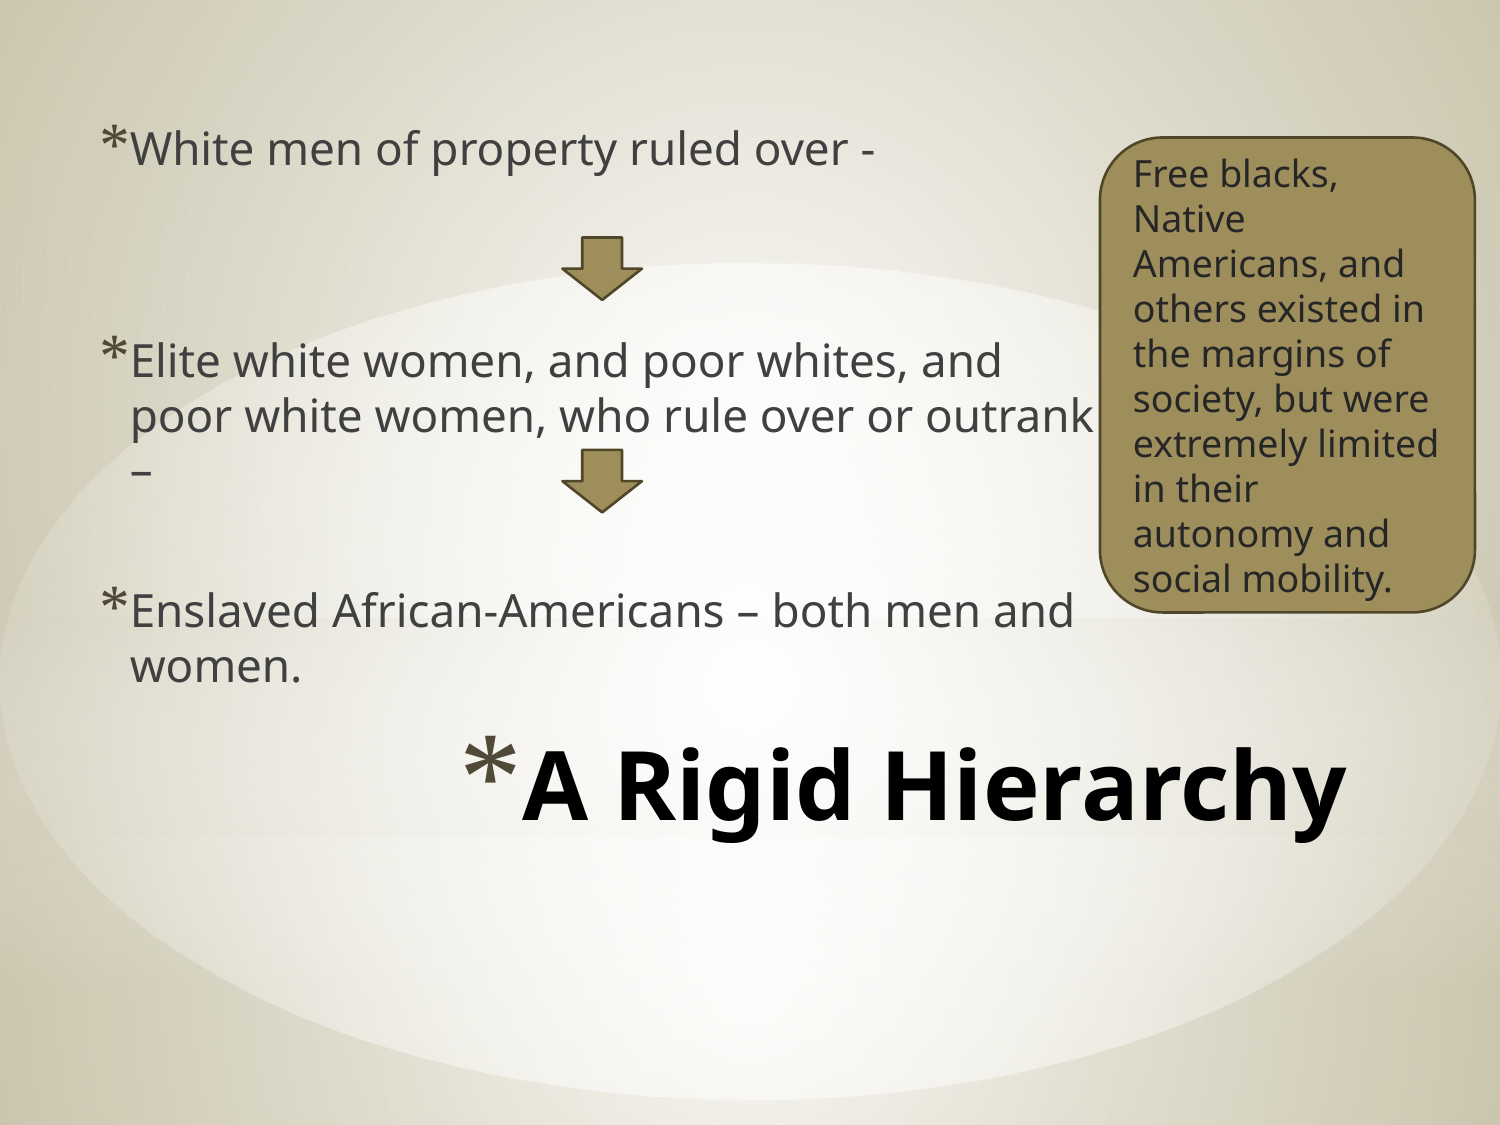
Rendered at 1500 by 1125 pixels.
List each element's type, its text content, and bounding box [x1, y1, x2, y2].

text_box Free blacks, Native Americans, and others existed in the margins of society, but were extremely limited in their autonomy and social mobility. [1098, 136, 1477, 614]
list White men of property ruled over - Elite white women, and poor whites, and poor white women, who rule over or outrank – Enslaved African-Americans – both men and women. [77, 112, 1128, 683]
text_box [561, 448, 644, 514]
text_box [561, 236, 644, 301]
title A Rigid Hierarchy [294, 717, 1363, 905]
